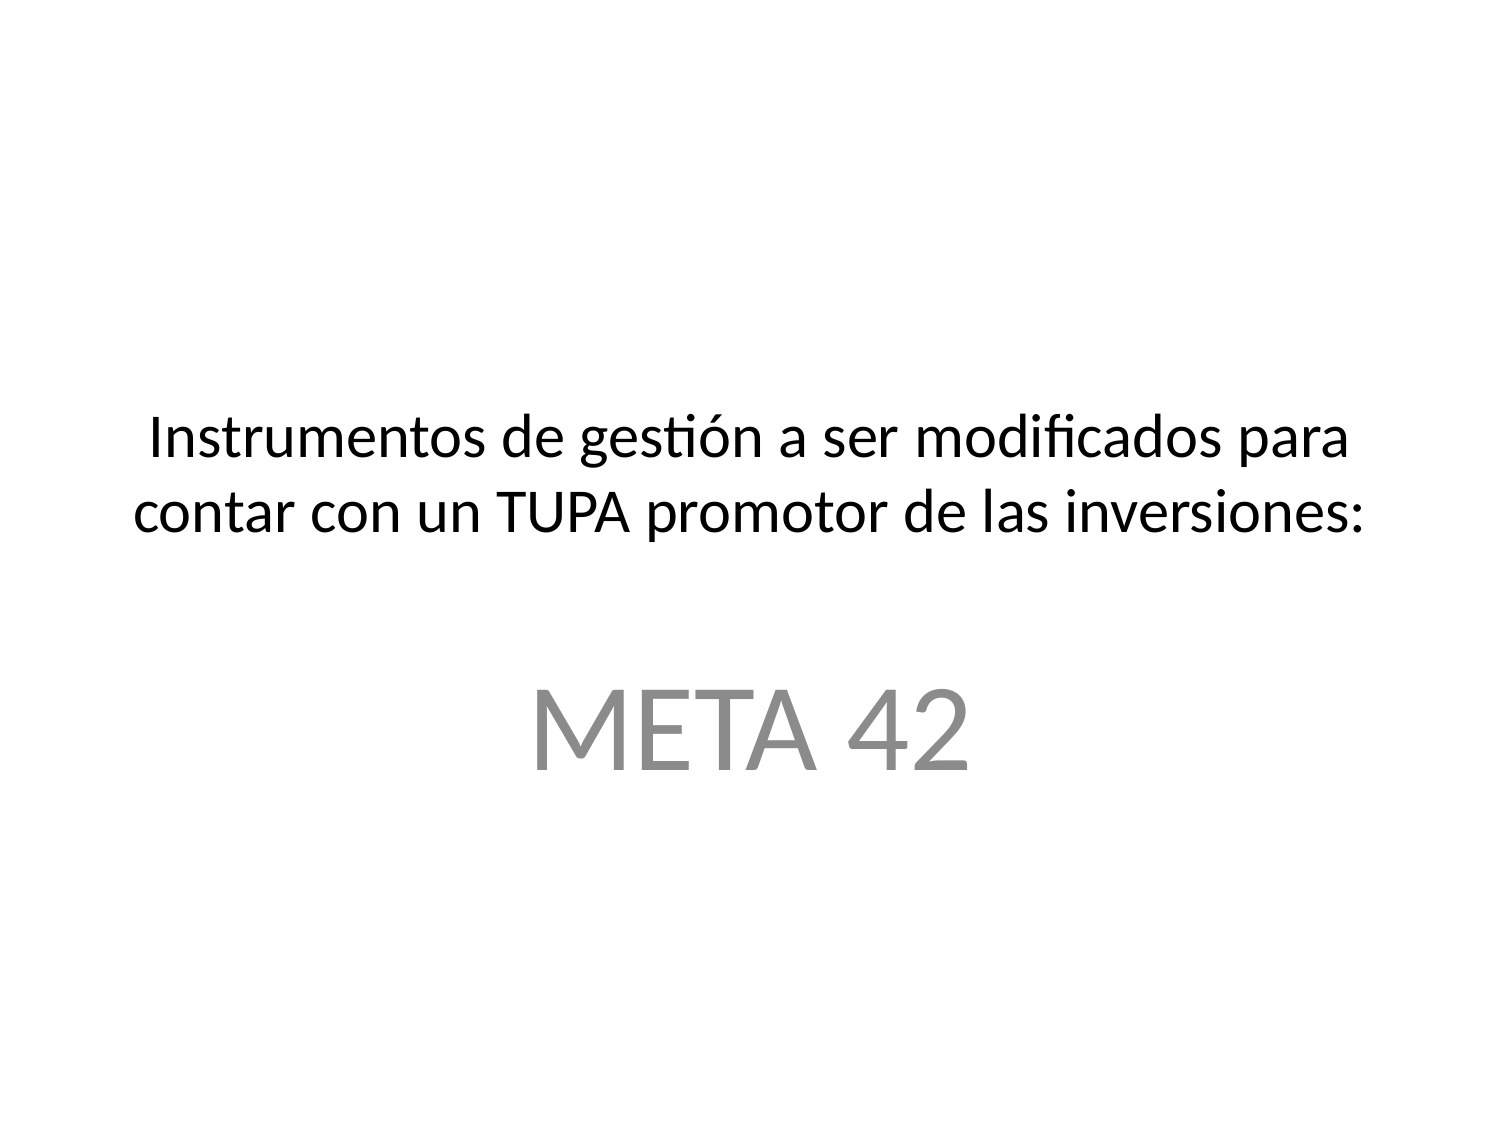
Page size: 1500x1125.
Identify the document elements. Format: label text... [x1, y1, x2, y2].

subtitle META 42 [224, 637, 1276, 926]
title Instrumentos de gestión a ser modificados para contar con un TUPA promotor de las inversiones: [112, 349, 1388, 591]
